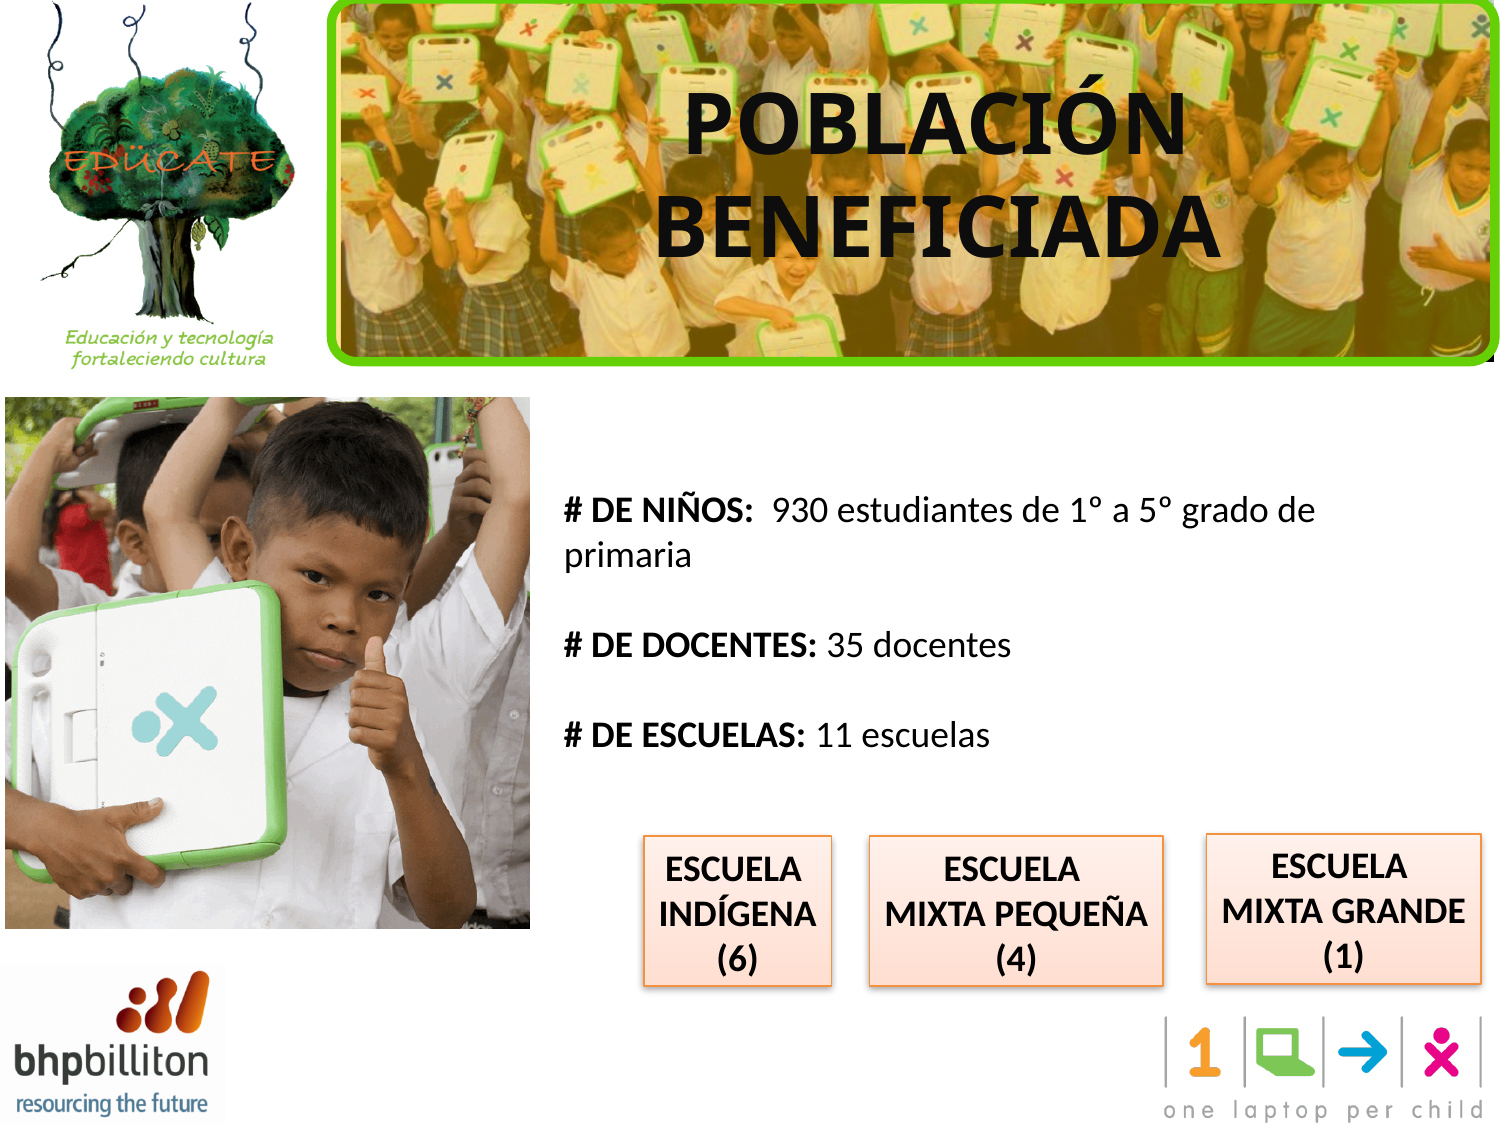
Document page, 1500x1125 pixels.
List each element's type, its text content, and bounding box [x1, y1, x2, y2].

text_box ESCUELA MIXTA GRANDE (1) [1206, 833, 1482, 985]
picture [5, 396, 530, 929]
text_box ESCUELA MIXTA PEQUEÑA (4) [869, 835, 1164, 987]
picture [0, 963, 225, 1125]
picture [1151, 1005, 1500, 1125]
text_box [12, 0, 1500, 376]
text_box # DE NIÑOS: 930 estudiantes de 1º a 5º grado de primaria # DE DOCENTES: 35 docentes # DE ESCUELAS: 11 escuelas [549, 432, 1428, 763]
text_box ESCUELA INDÍGENA (6) [643, 835, 832, 987]
